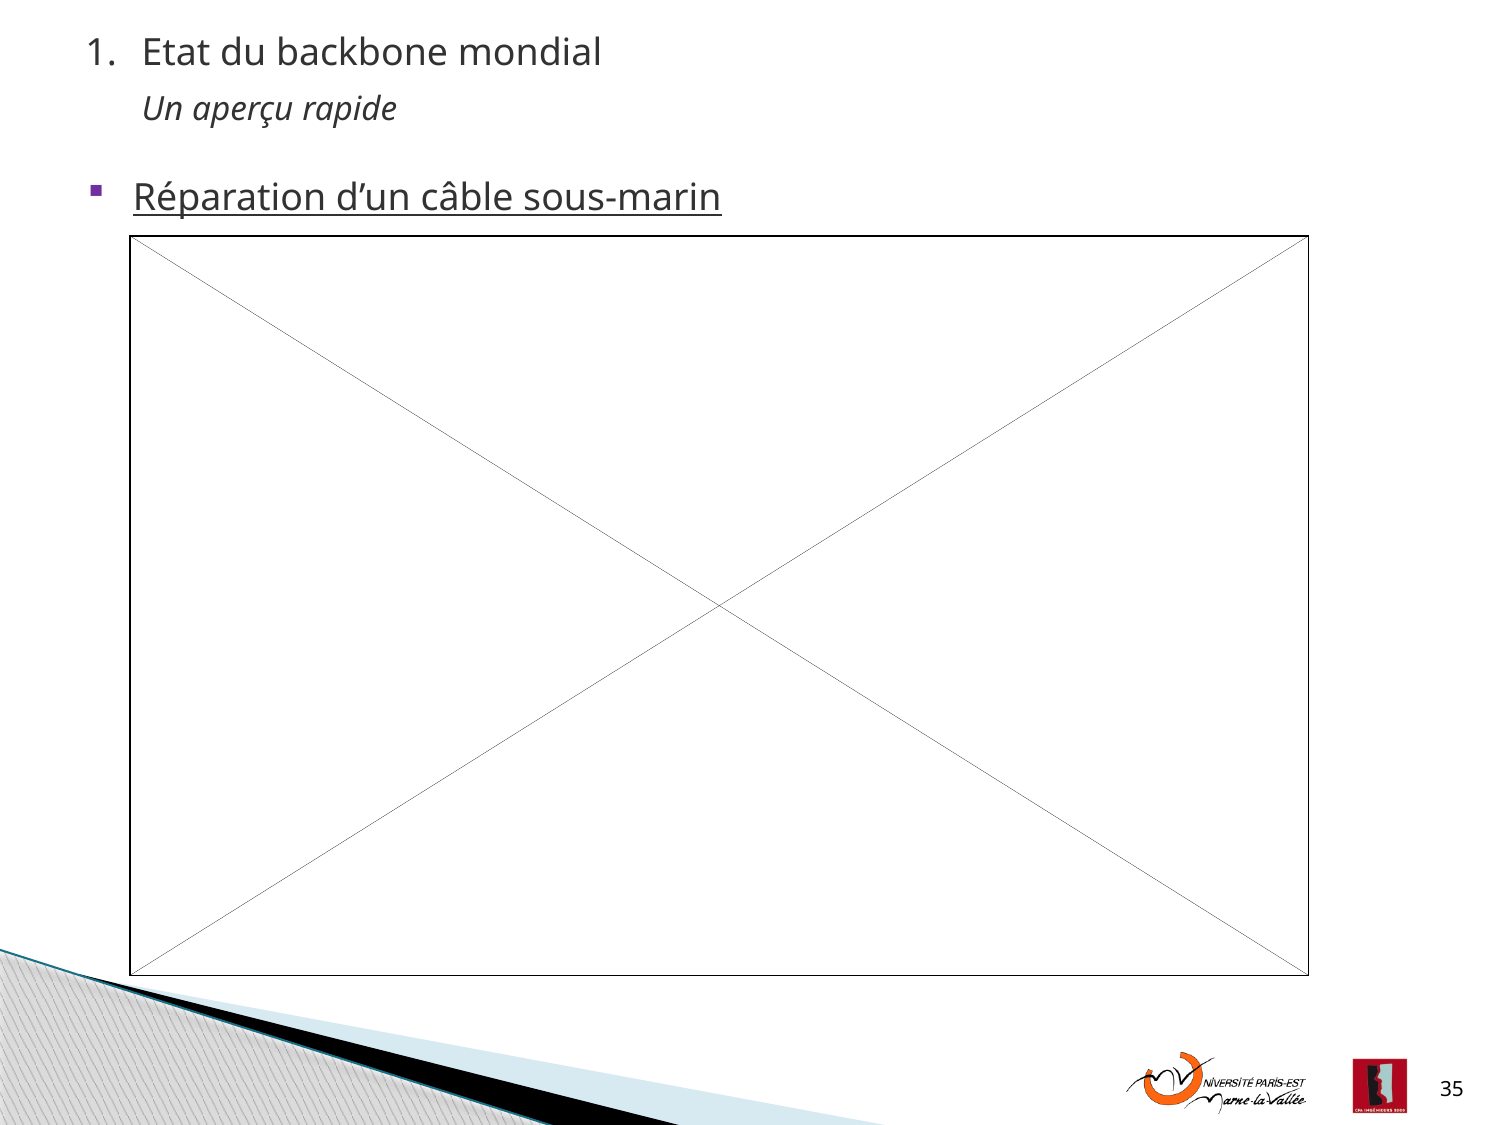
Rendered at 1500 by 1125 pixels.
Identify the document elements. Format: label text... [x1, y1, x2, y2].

picture [1126, 1052, 1306, 1114]
slide_number 35 [1418, 1051, 1479, 1112]
picture [1351, 1057, 1408, 1114]
text_box Etat du backbone mondial Un aperçu rapide [70, 11, 1425, 137]
text_box Réparation d’un câble sous-marin [72, 160, 1442, 1021]
